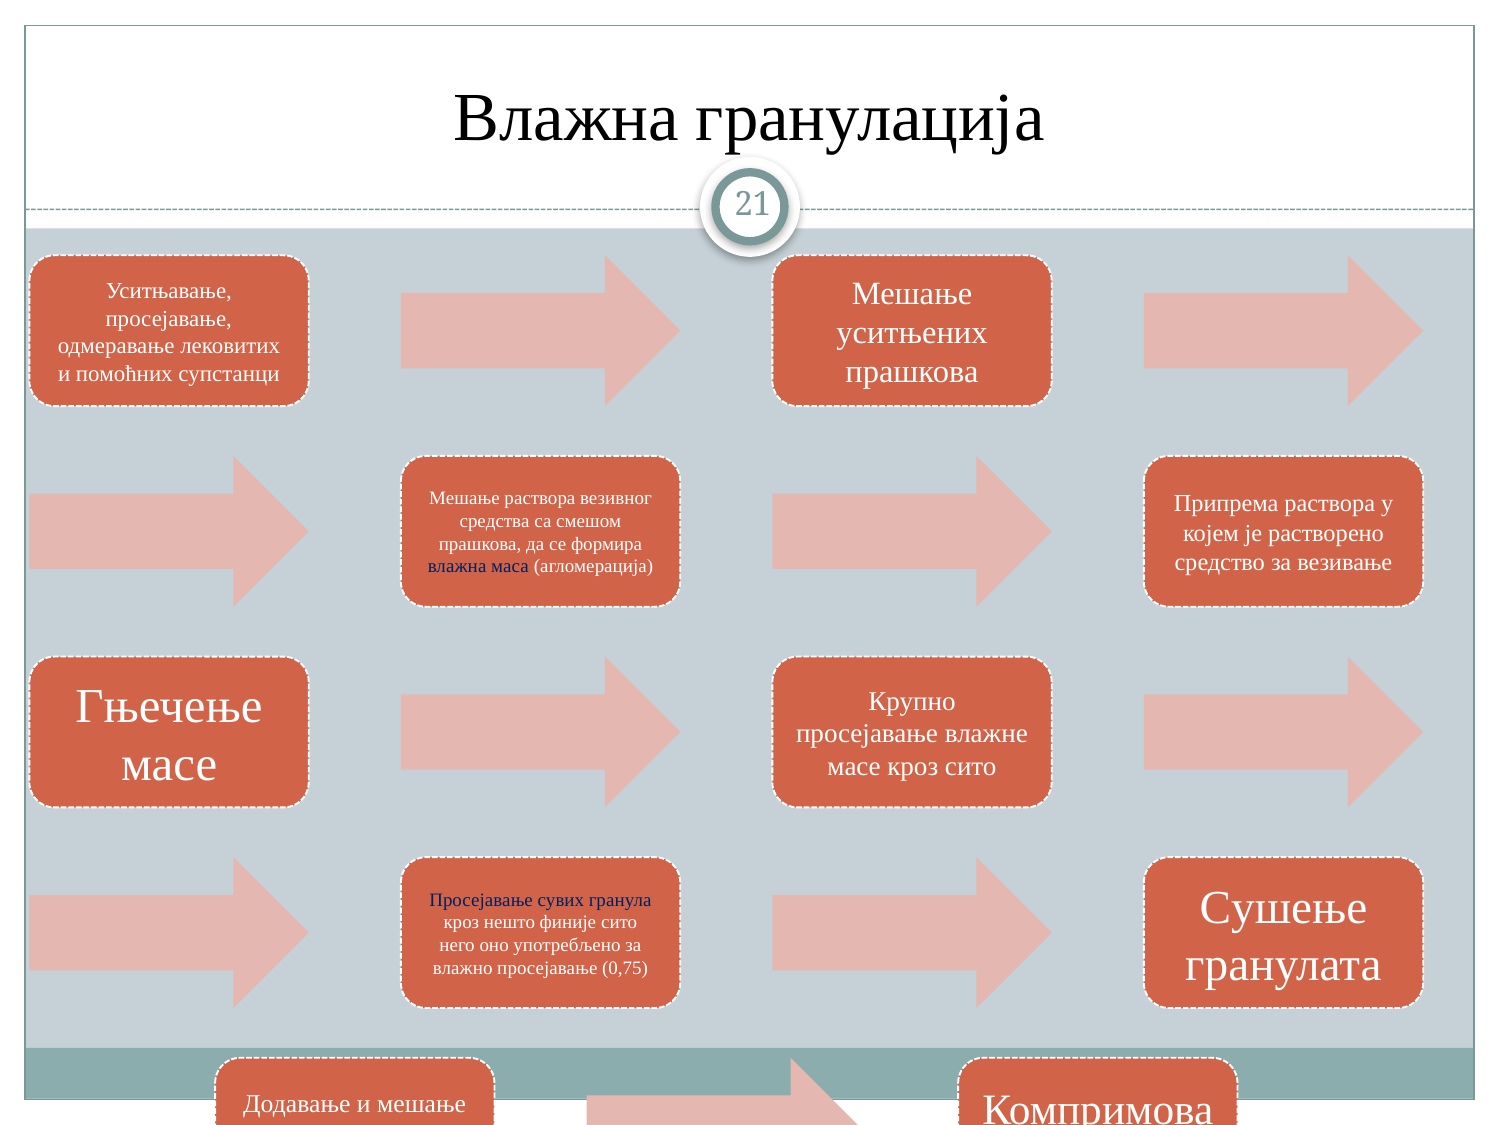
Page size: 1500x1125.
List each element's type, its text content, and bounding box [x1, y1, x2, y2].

slide_number 21 [715, 168, 791, 241]
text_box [29, 255, 1424, 1067]
title Влажна гранулација [49, 37, 1450, 162]
